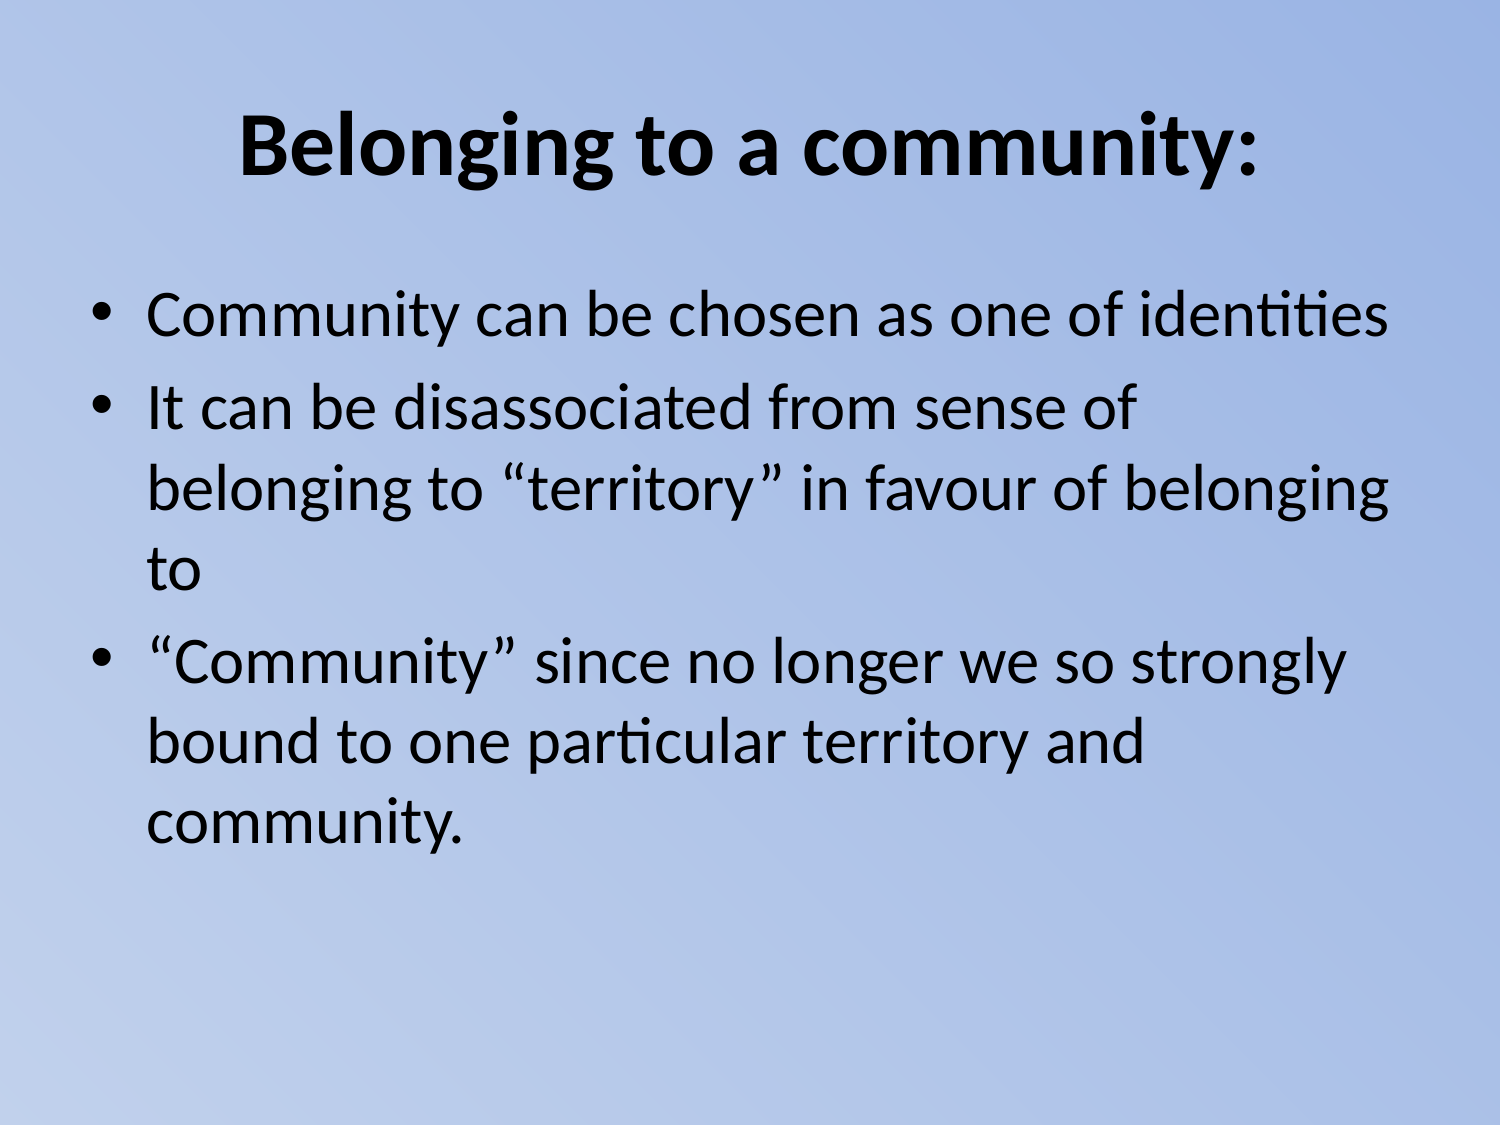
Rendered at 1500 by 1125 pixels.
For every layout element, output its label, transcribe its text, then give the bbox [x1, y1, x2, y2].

list Community can be chosen as one of identities It can be disassociated from sense of belonging to “territory” in favour of belonging to “Community” since no longer we so strongly bound to one particular territory and community. [75, 262, 1425, 1005]
title Belonging to a community: [75, 45, 1425, 233]
